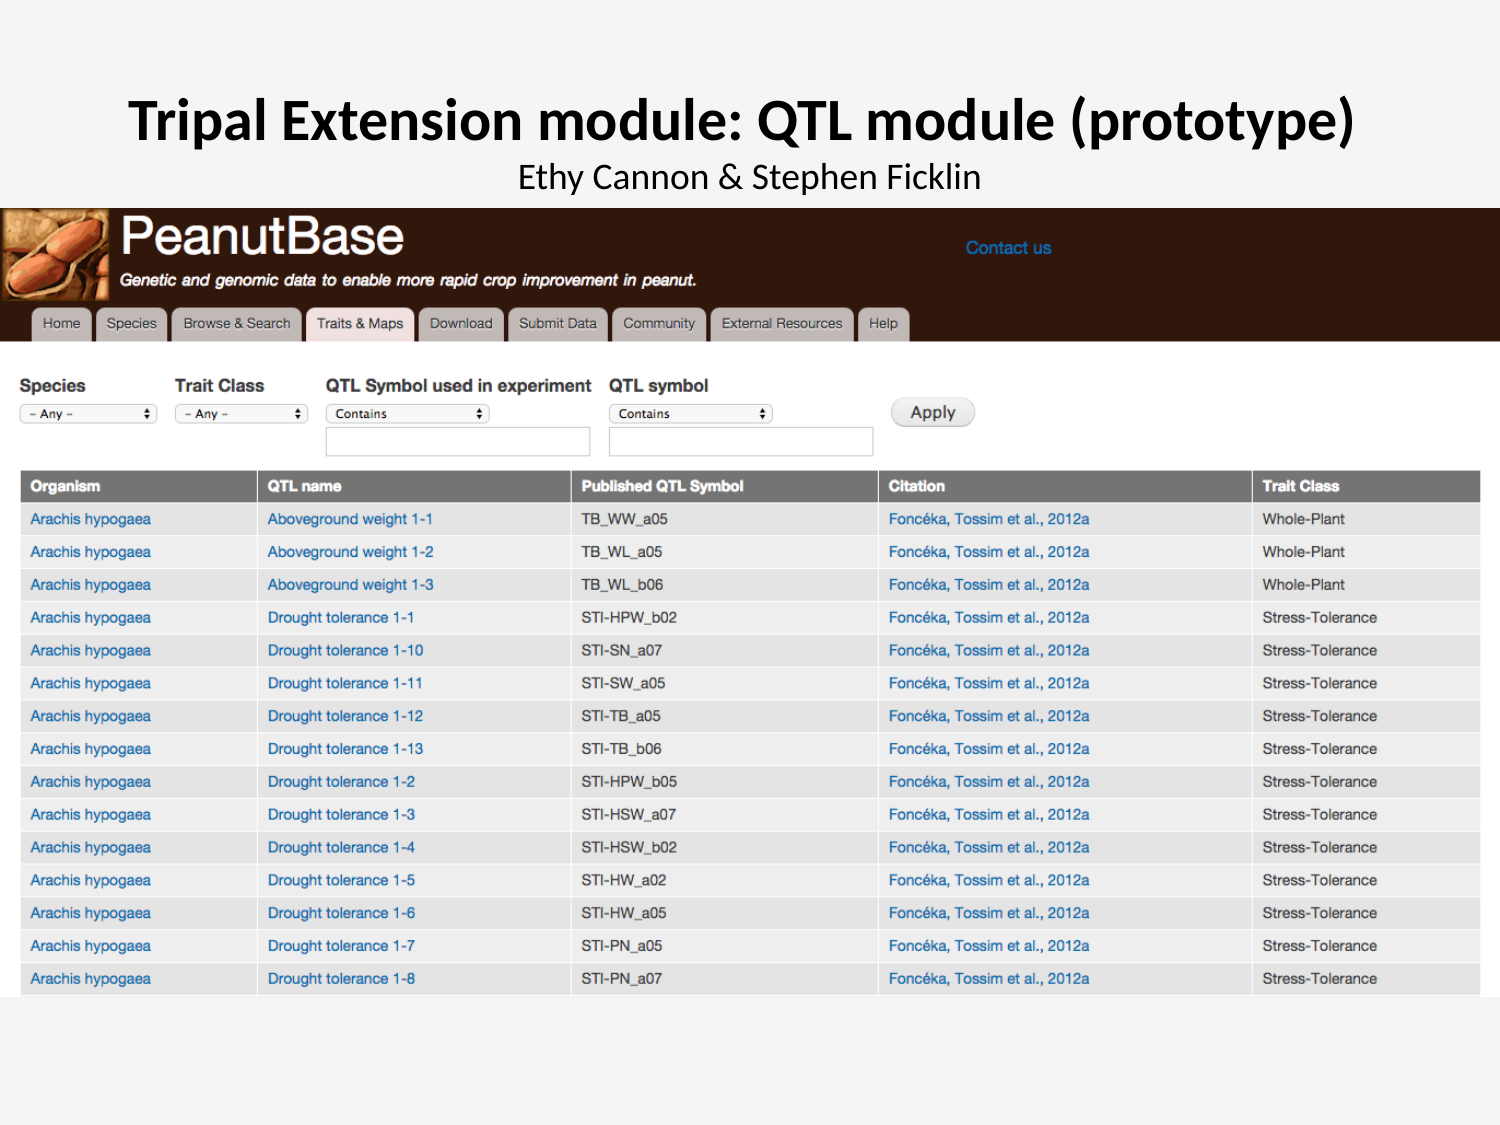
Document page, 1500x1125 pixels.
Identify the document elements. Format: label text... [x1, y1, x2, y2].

picture [0, 208, 1500, 997]
title Tripal Extension module: QTL module (prototype) Ethy Cannon & Stephen Ficklin [75, 45, 1425, 206]
